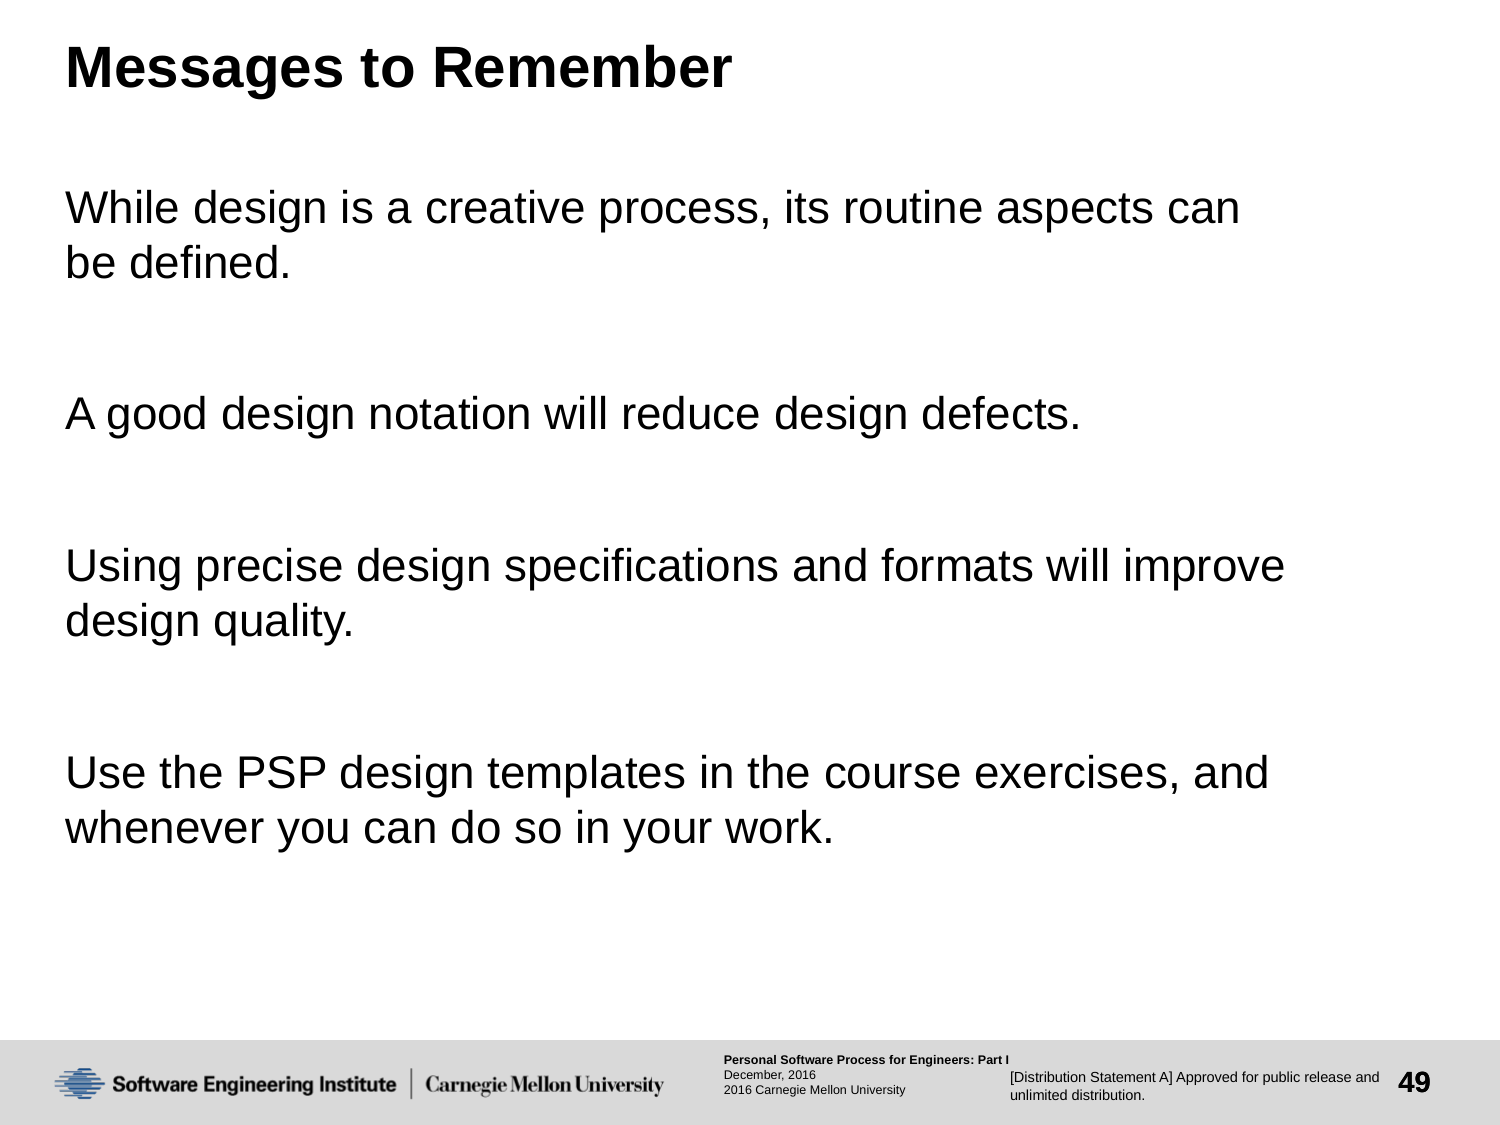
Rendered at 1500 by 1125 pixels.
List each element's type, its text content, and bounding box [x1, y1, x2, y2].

picture [46, 1061, 673, 1104]
list While design is a creative process, its routine aspects can be defined. A good design notation will reduce design defects. Using precise design specifications and formats will improve design quality. Use the PSP design templates in the course exercises, and whenever you can do so in your work. [65, 177, 1431, 1000]
title Messages to Remember [65, 37, 1313, 148]
